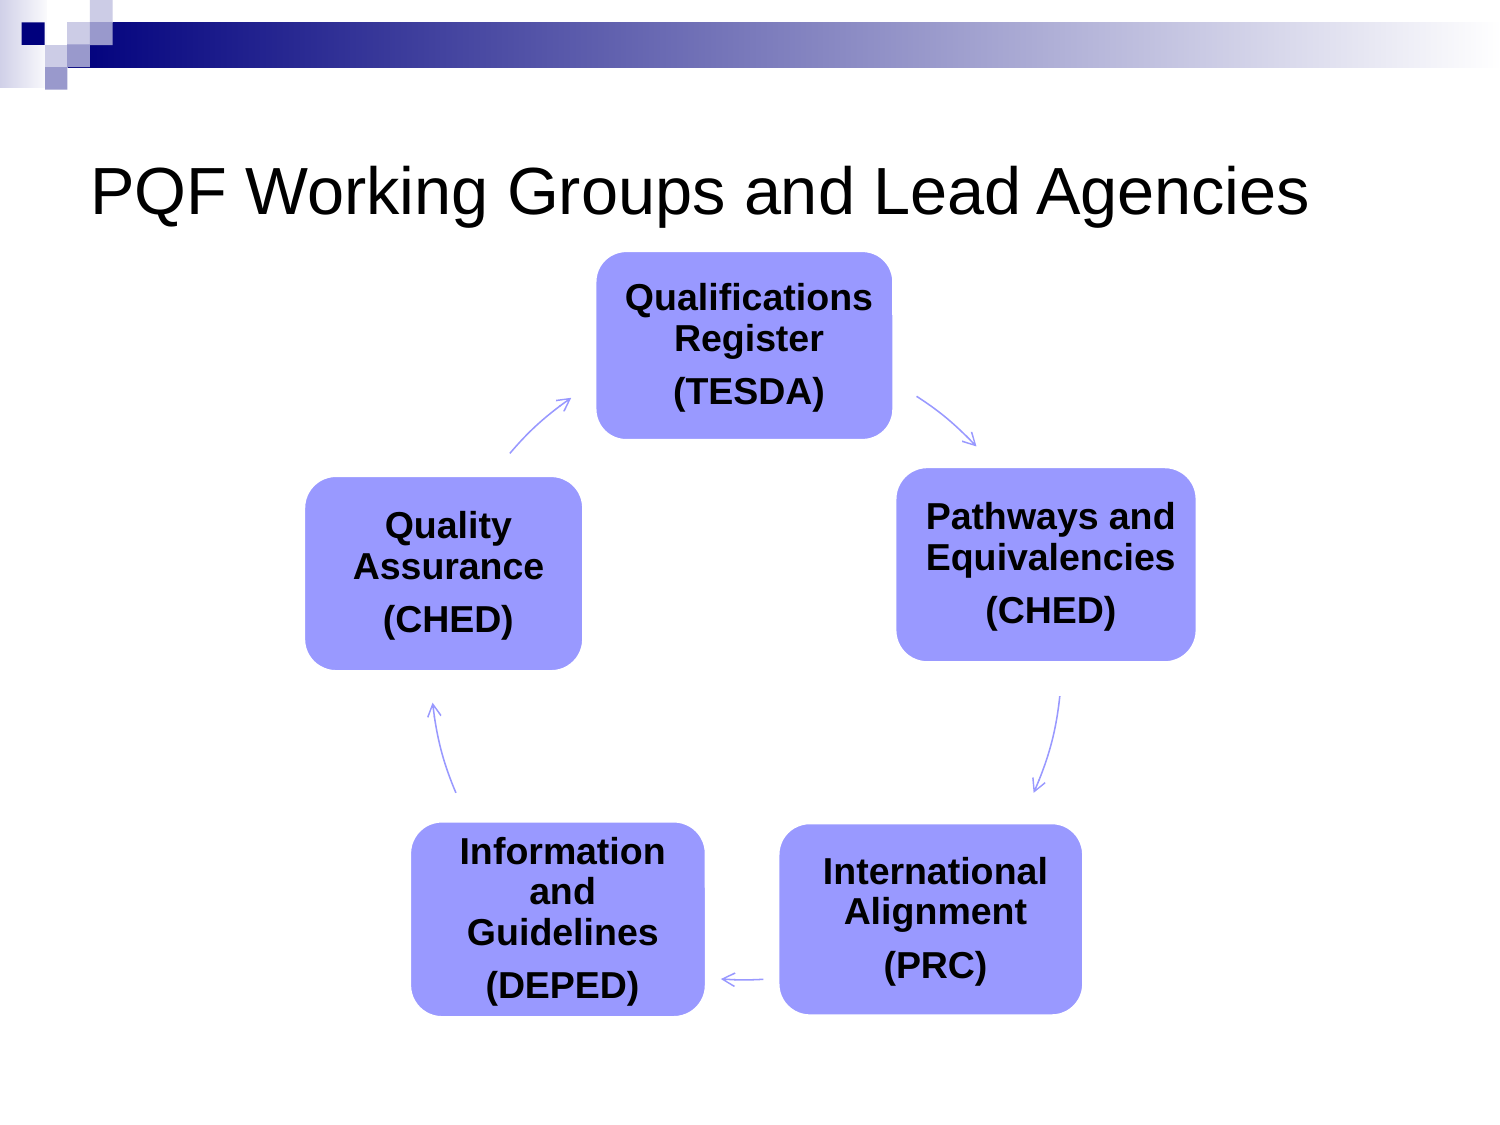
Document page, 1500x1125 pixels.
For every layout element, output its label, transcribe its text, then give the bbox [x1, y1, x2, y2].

title PQF Working Groups and Lead Agencies [74, 74, 1426, 262]
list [74, 262, 1426, 1006]
